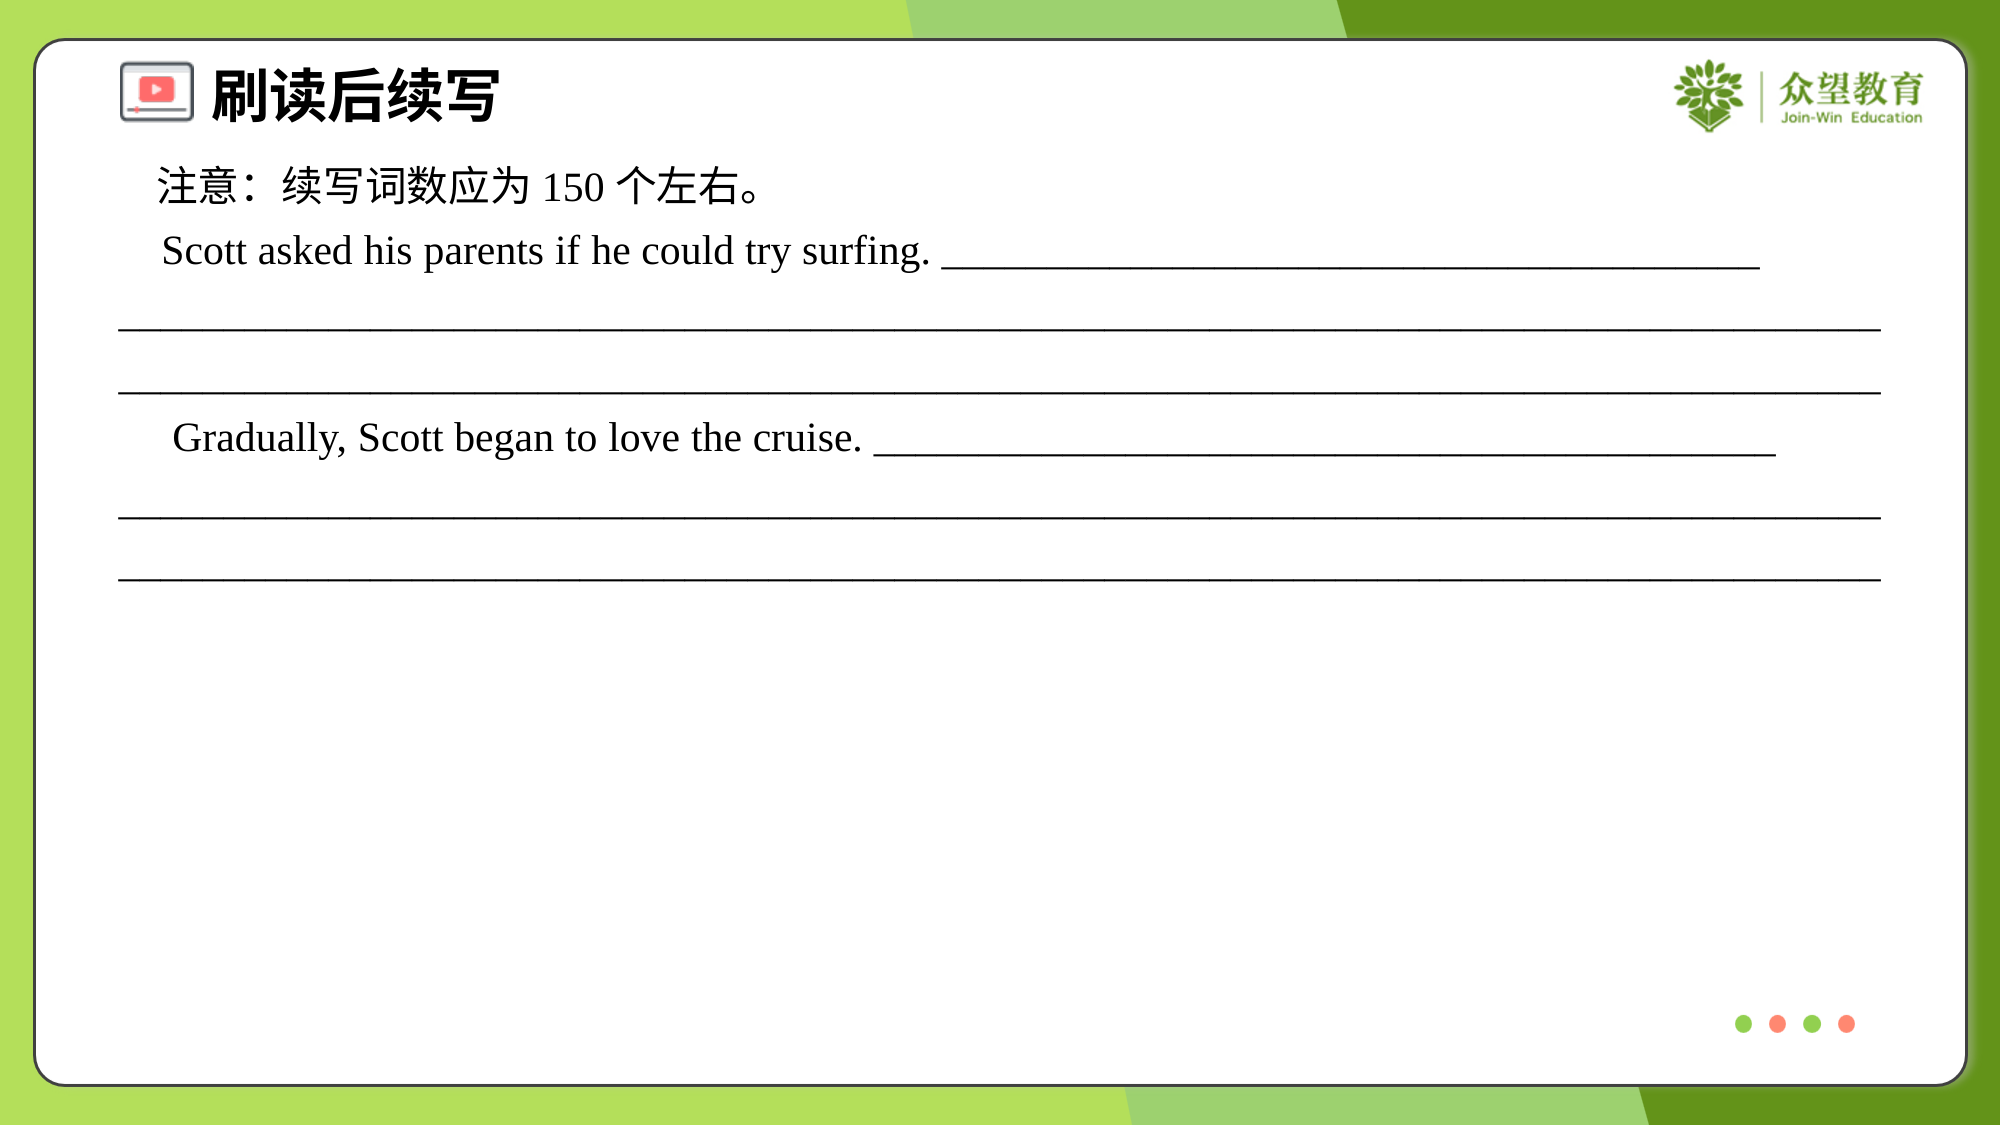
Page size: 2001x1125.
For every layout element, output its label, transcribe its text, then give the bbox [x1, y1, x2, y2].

text_box 注意：续写词数应为150个左右。 Scott asked his parents if he could try surfing. _______________________________________ ________________________________________________________________________________________________________________________________________________________________________ Gradually, Scott began to love the cruise. ___________________________________________ ________________________________________________________________________________________________________________________________________________________________________ [118, 147, 1883, 330]
picture [0, 0, 2000, 1125]
